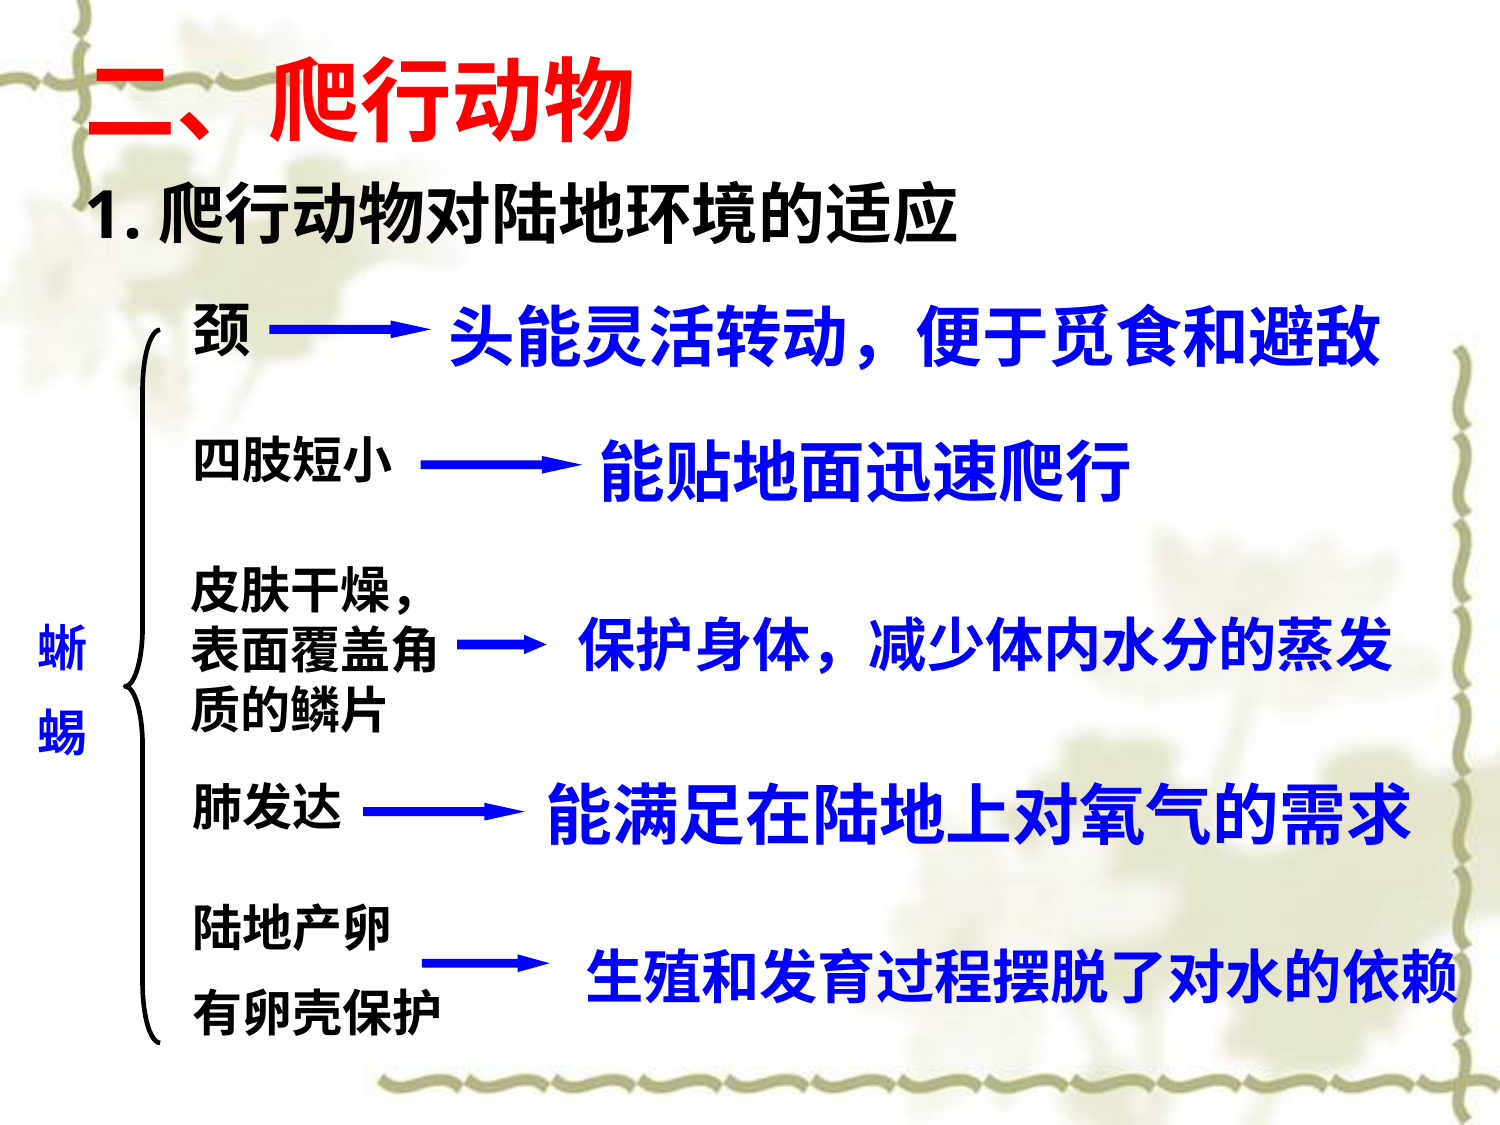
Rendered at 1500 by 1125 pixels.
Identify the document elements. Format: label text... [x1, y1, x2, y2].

text_box 蜥 蜴 [23, 608, 103, 769]
text_box [421, 954, 550, 973]
text_box 保护身体，减少体内水分的蒸发 [563, 600, 1465, 686]
text_box 能满足在陆地上对氧气的需求 [530, 765, 1489, 860]
text_box 1.爬行动物对陆地环境的适应 [70, 163, 1186, 259]
text_box [269, 320, 432, 339]
text_box [363, 802, 525, 821]
text_box [420, 455, 583, 474]
text_box [457, 634, 547, 655]
text_box 四肢短小 [177, 421, 412, 497]
picture [0, 0, 1500, 1125]
text_box 能贴地面迅速爬行 [583, 422, 1313, 518]
text_box 皮肤干燥，表面覆盖角质的鳞片 [175, 551, 490, 747]
text_box 生殖和发育过程摆脱了对水的依赖 [570, 932, 1500, 1018]
text_box 头能灵活转动，便于觅食和避敌 [433, 287, 1459, 383]
text_box [125, 329, 161, 1043]
text_box 颈 [177, 285, 280, 371]
text_box 二、爬行动物 [70, 35, 661, 160]
text_box 肺发达 [177, 768, 393, 843]
text_box 陆地产卵 有卵壳保护 [177, 888, 498, 1049]
